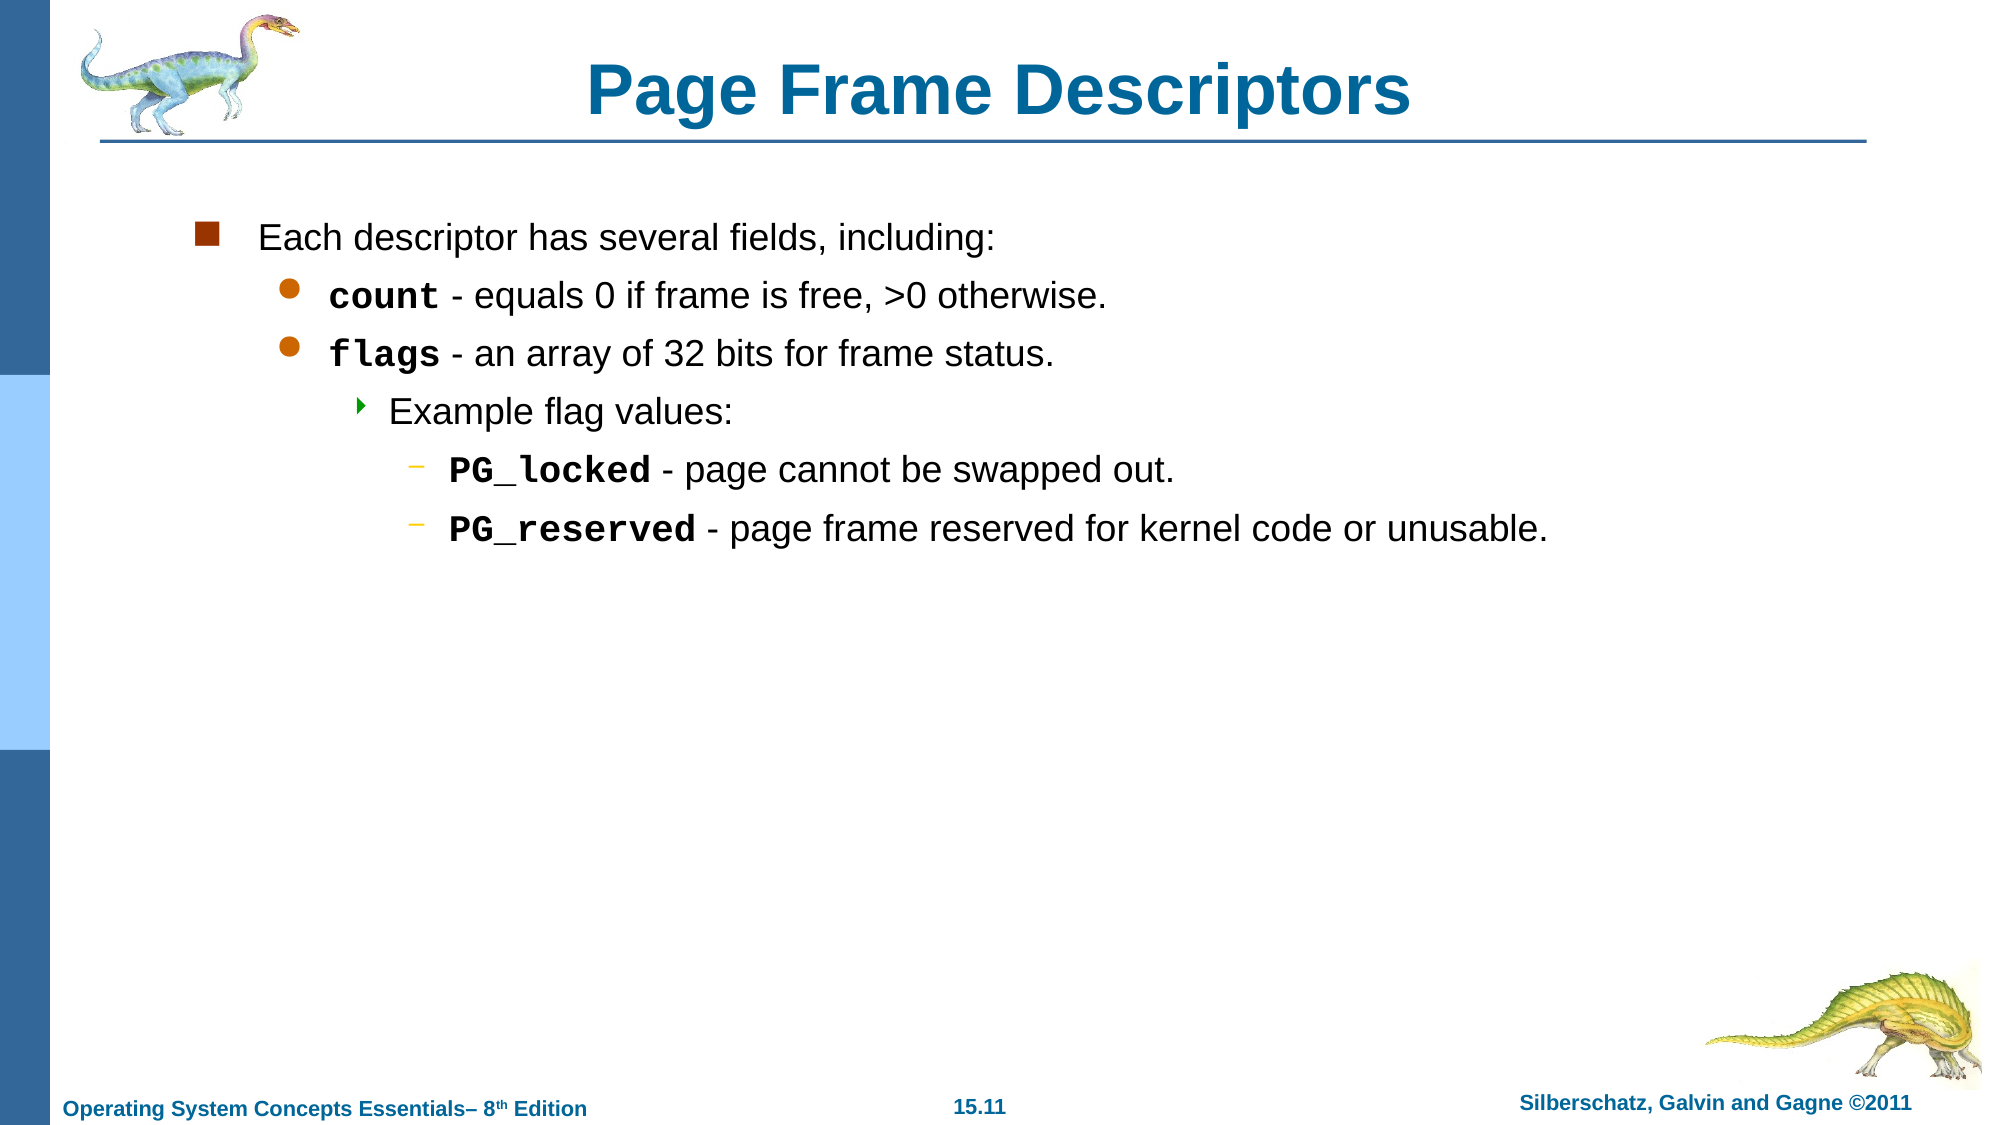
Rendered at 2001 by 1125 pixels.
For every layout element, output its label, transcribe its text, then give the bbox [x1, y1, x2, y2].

title Page Frame Descriptors [99, 45, 1900, 141]
list Each descriptor has several fields, including: count - equals 0 if frame is free, >0 otherwise. flags - an array of 32 bits for frame status. Example flag values: PG_locked - page cannot be swapped out. PG_reserved - page frame reserved for kernel code or unusable. [176, 202, 1977, 946]
picture [1700, 959, 1982, 1090]
picture [62, 0, 324, 149]
